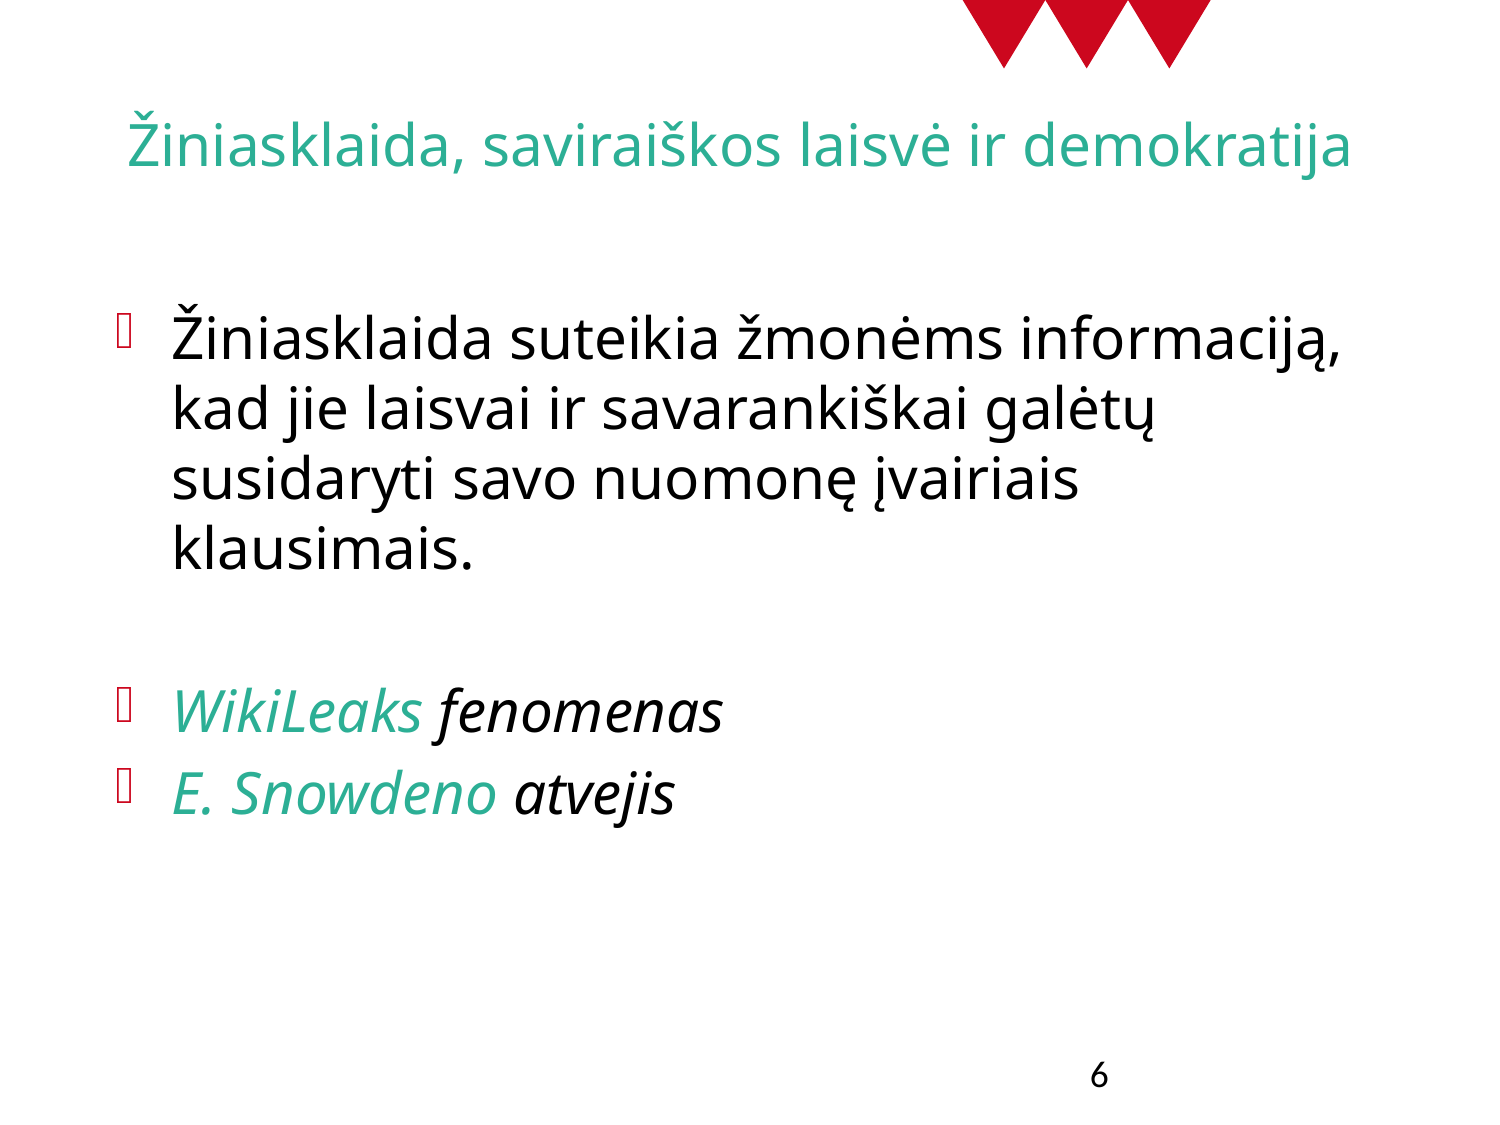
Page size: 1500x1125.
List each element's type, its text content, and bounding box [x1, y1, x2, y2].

list Žiniasklaida suteikia žmonėms informaciją, kad jie laisvai ir savarankiškai galėtų susidaryti savo nuomonę įvairiais klausimais. WikiLeaks fenomenas E. Snowdeno atvejis [100, 293, 1400, 1043]
title Žiniasklaida, saviraiškos laisvė ir demokratija [112, 66, 1388, 220]
slide_number 6 [1074, 1042, 1425, 1103]
text_box [842, 326, 873, 387]
